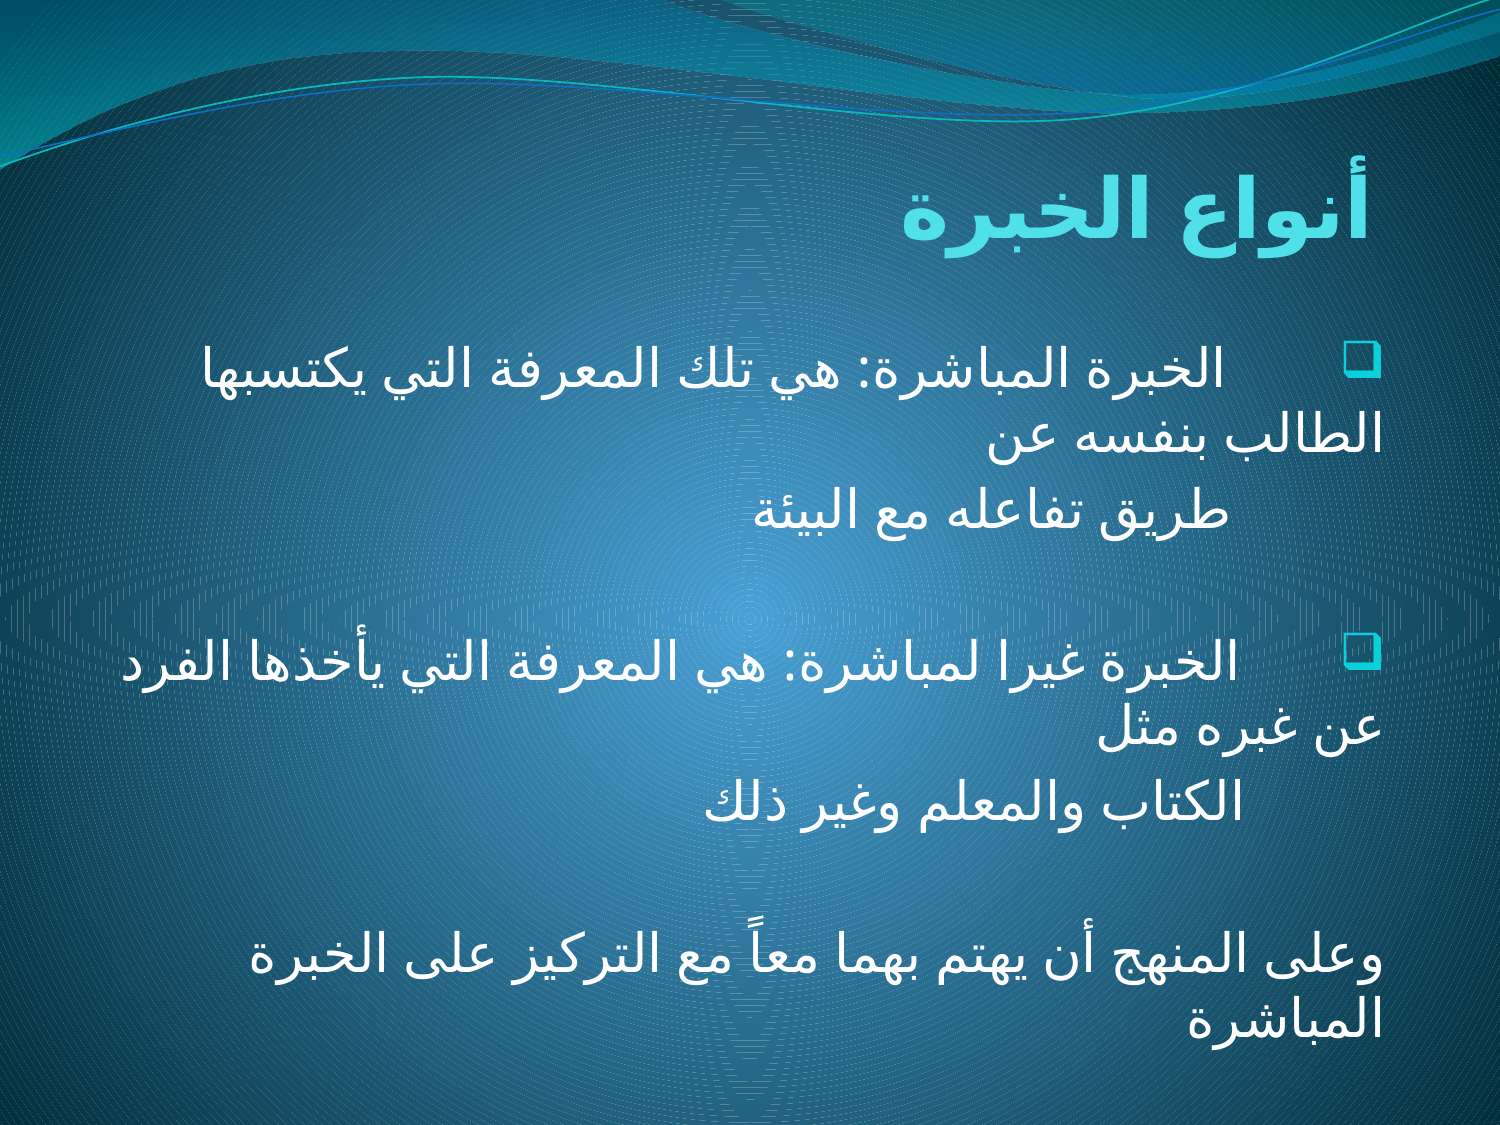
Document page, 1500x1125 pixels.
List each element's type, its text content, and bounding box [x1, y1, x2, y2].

title أنواع الخبرة [88, 90, 1377, 256]
subtitle الخبرة المباشرة: هي تلك المعرفة التي يكتسبها الطالب بنفسه عن طريق تفاعله مع البيئة الخبرة غيرا لمباشرة: هي المعرفة التي يأخذها الفرد عن غبره مثل الكتاب والمعلم وغير ذلك وعلى المنهج أن يهتم بهما معاً مع التركيز على الخبرة المباشرة لماذا هذا الاهتمام بالخبرة المباشرة؟ [100, 326, 1389, 1071]
